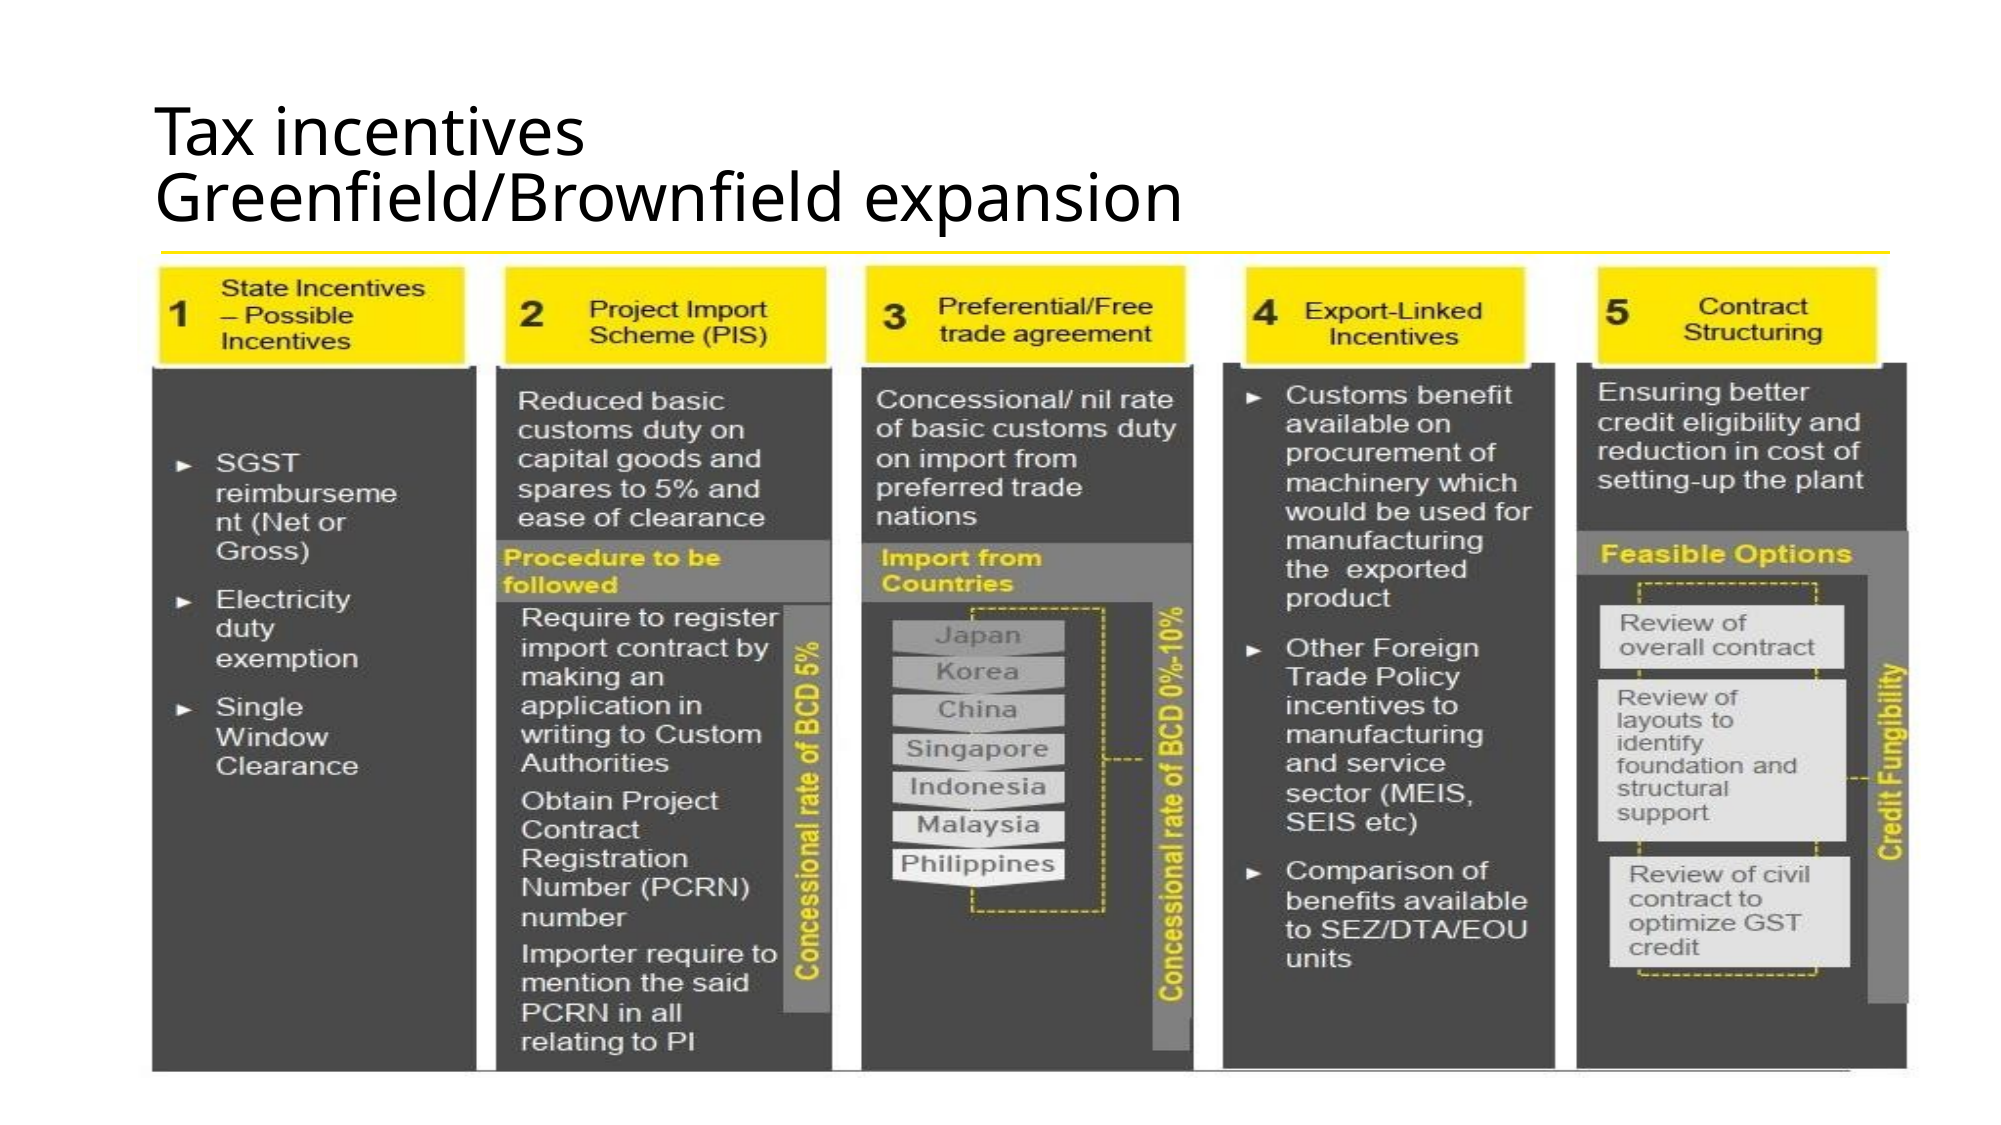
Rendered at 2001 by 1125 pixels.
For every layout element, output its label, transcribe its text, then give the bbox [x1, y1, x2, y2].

title Tax incentives Greenfield/Brownfield expansion [137, 59, 1863, 251]
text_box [137, 251, 1922, 1078]
